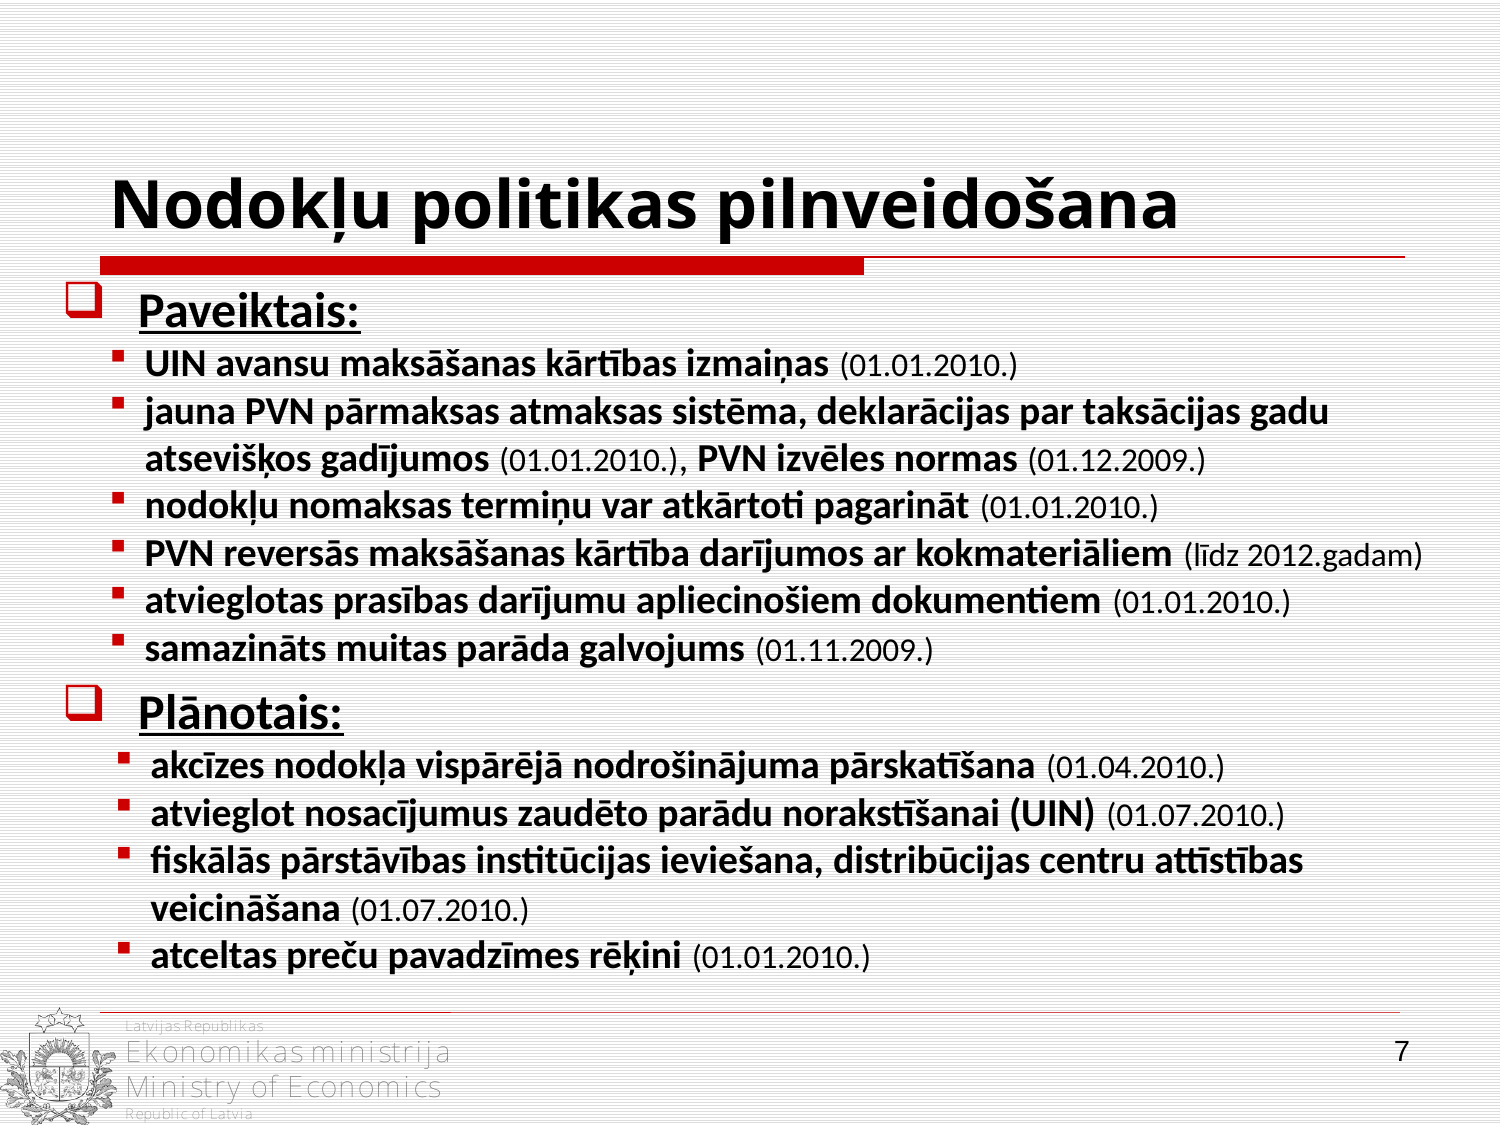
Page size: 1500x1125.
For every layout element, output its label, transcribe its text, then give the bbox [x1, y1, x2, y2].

list Paveiktais: UIN avansu maksāšanas kārtības izmaiņas (01.01.2010.) jauna PVN pārmaksas atmaksas sistēma, deklarācijas par taksācijas gadu atsevišķos gadījumos (01.01.2010.), PVN izvēles normas (01.12.2009.) nodokļu nomaksas termiņu var atkārtoti pagarināt (01.01.2010.) PVN reversās maksāšanas kārtība darījumos ar kokmateriāliem (līdz 2012.gadam) atvieglotas prasības darījumu apliecinošiem dokumentiem (01.01.2010.) samazināts muitas parāda galvojums (01.11.2009.) Plānotais: akcīzes nodokļa vispārējā nodrošinājuma pārskatīšana (01.04.2010.) atvieglot nosacījumus zaudēto parādu norakstīšanai (UIN) (01.07.2010.) fiskālās pārstāvības institūcijas ieviešana, distribūcijas centru attīstības veicināšana (01.07.2010.) atceltas preču pavadzīmes rēķini (01.01.2010.) [46, 269, 1477, 1020]
title Nodokļu politikas pilnveidošana [93, 49, 1407, 250]
picture [0, 1007, 117, 1125]
slide_number 7 [1074, 1024, 1426, 1103]
